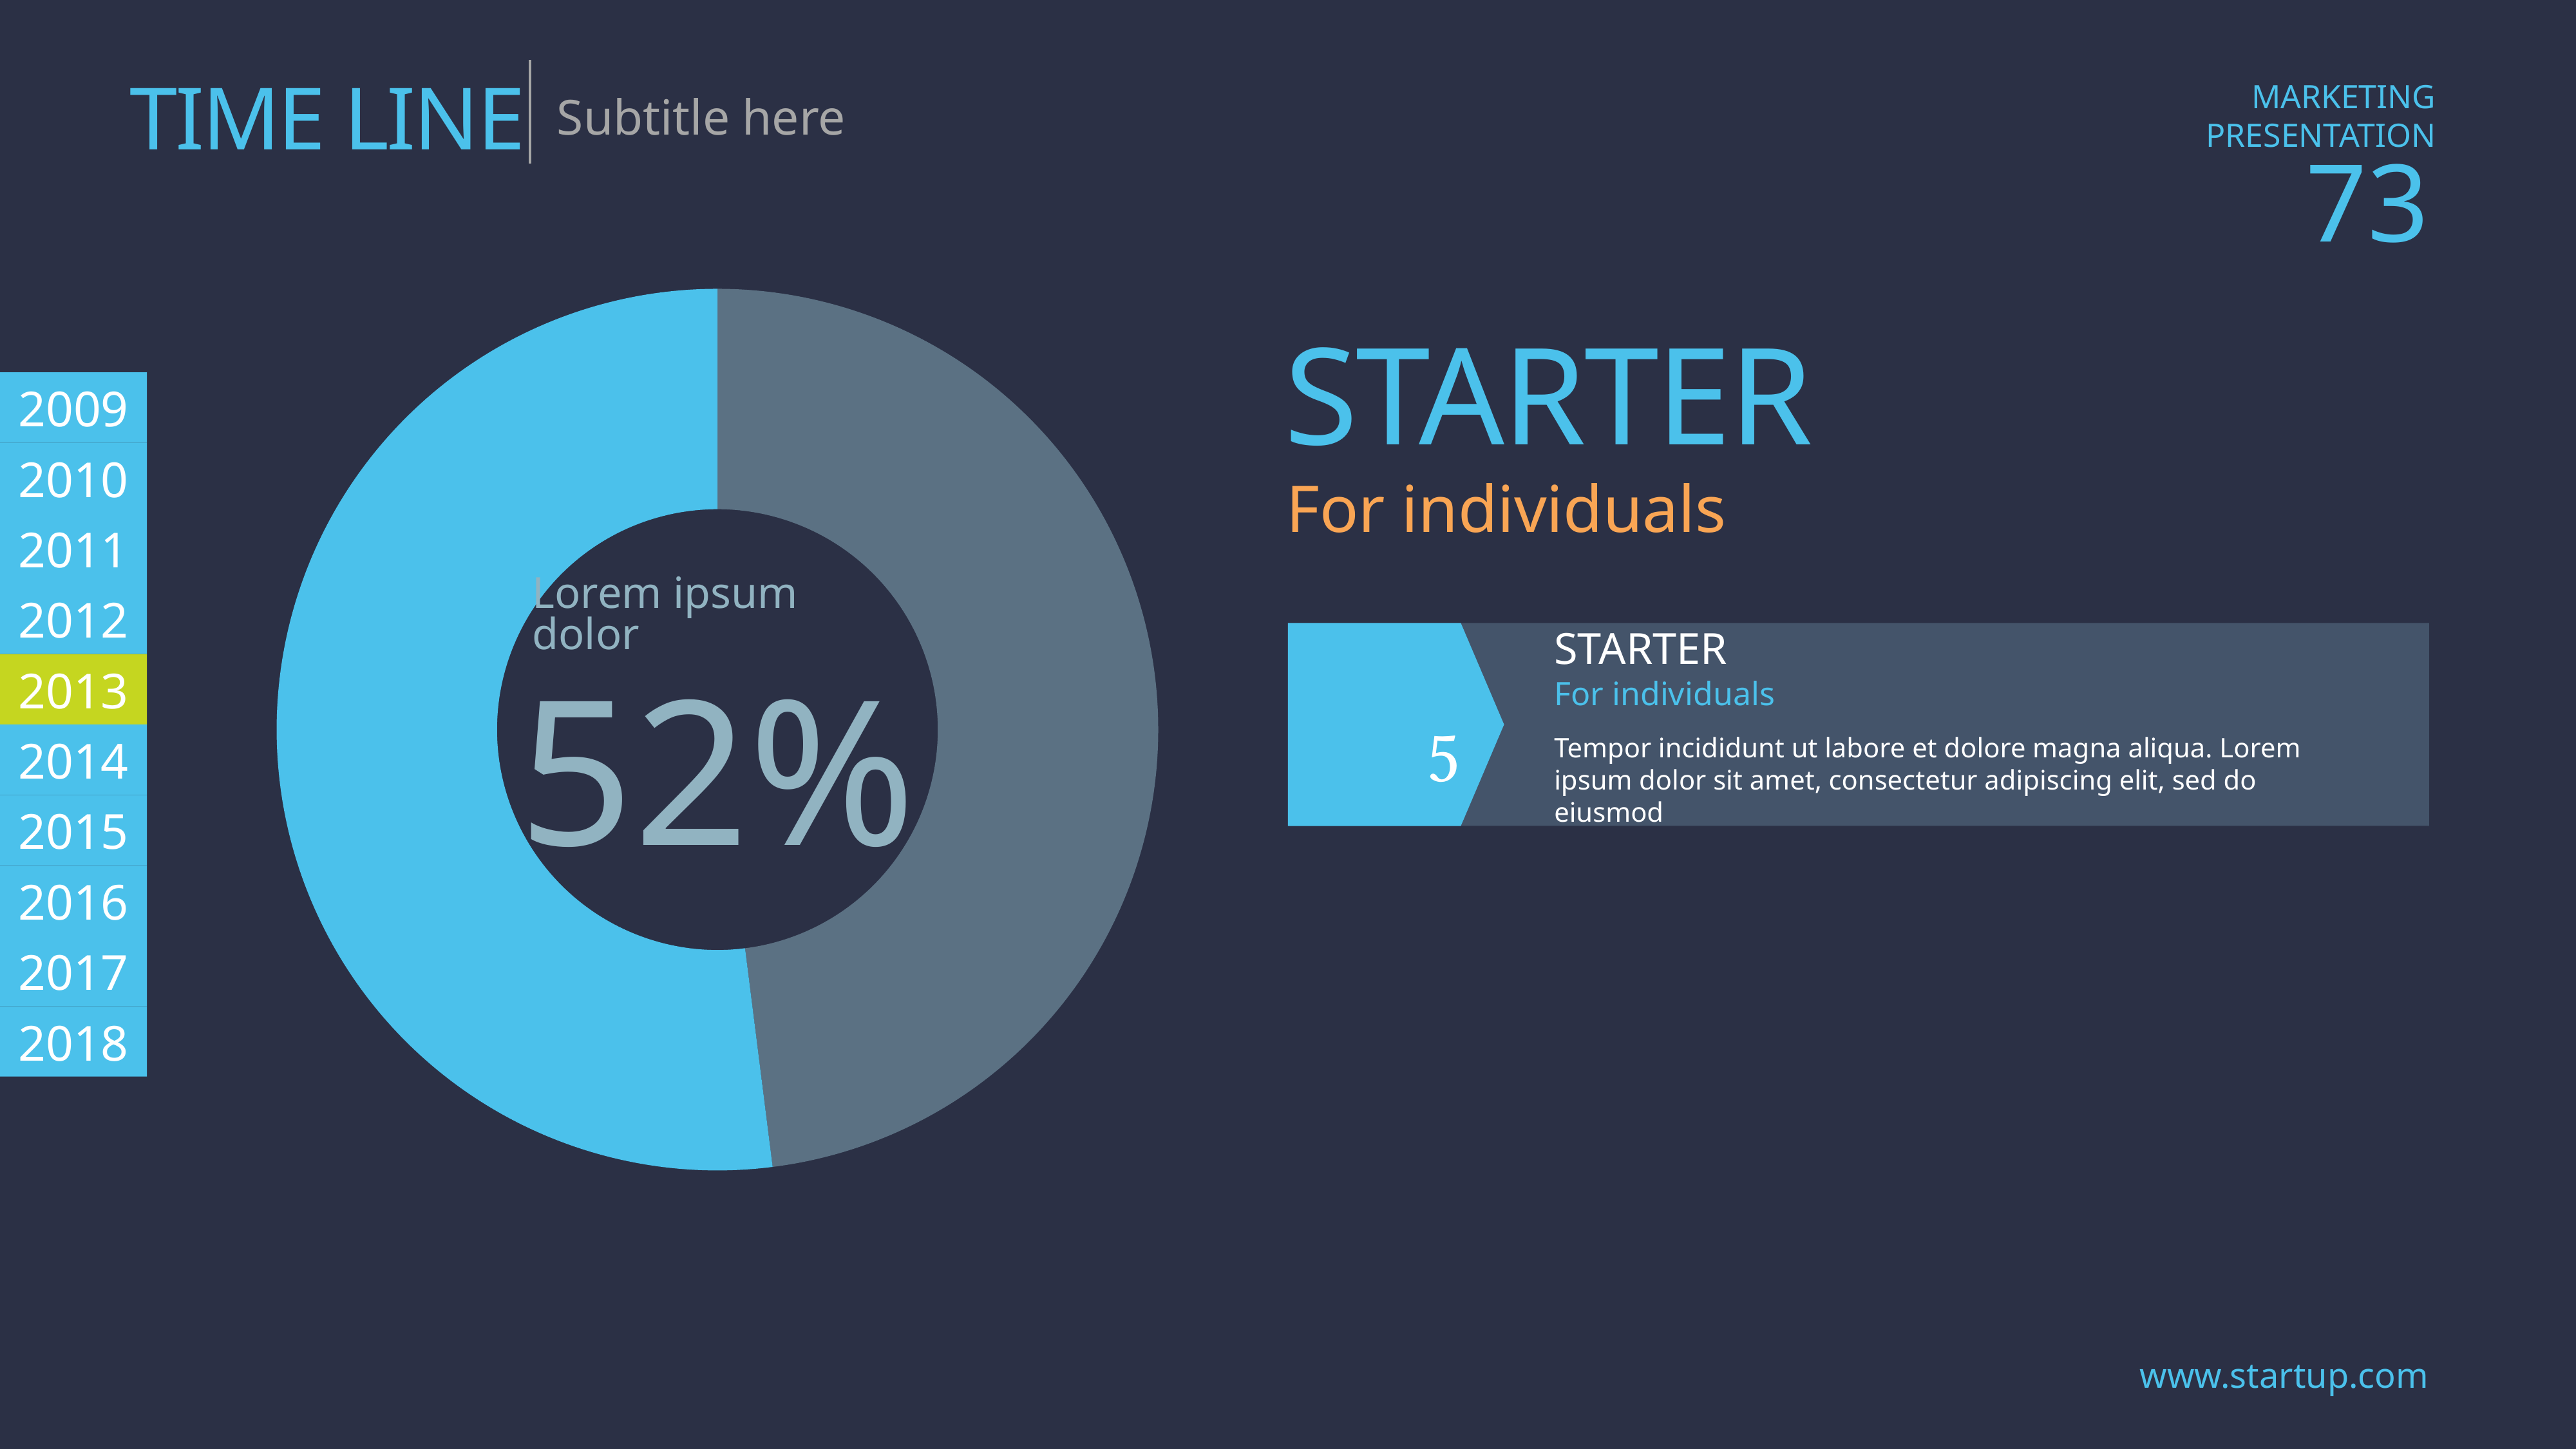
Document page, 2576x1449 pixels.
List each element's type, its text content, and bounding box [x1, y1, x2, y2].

text_box 2013 [0, 654, 147, 724]
text_box STARTER [1288, 310, 1813, 471]
text_box 2011 [0, 513, 147, 583]
text_box 2016 [0, 865, 147, 935]
text_box Subtitle here [547, 81, 855, 149]
chart [147, 213, 1288, 1220]
text_box 2017 [0, 935, 147, 1005]
text_box 2009 [0, 372, 147, 442]
text_box TIME LINE [129, 63, 526, 167]
text_box 2018 [0, 1005, 147, 1077]
text_box 2010 [0, 442, 147, 513]
text_box 2012 [0, 583, 147, 654]
text_box 2015 [0, 794, 147, 865]
text_box 2014 [0, 724, 147, 794]
text_box For individuals [1288, 471, 1727, 545]
text_box STARTER For individuals Tempor incididunt ut labore et dolore magna aliqua. Lorem ipsum dolor sit amet, consectetur adipiscing elit, sed do eiusmod [1462, 622, 2430, 826]
text_box  [1288, 622, 1505, 827]
